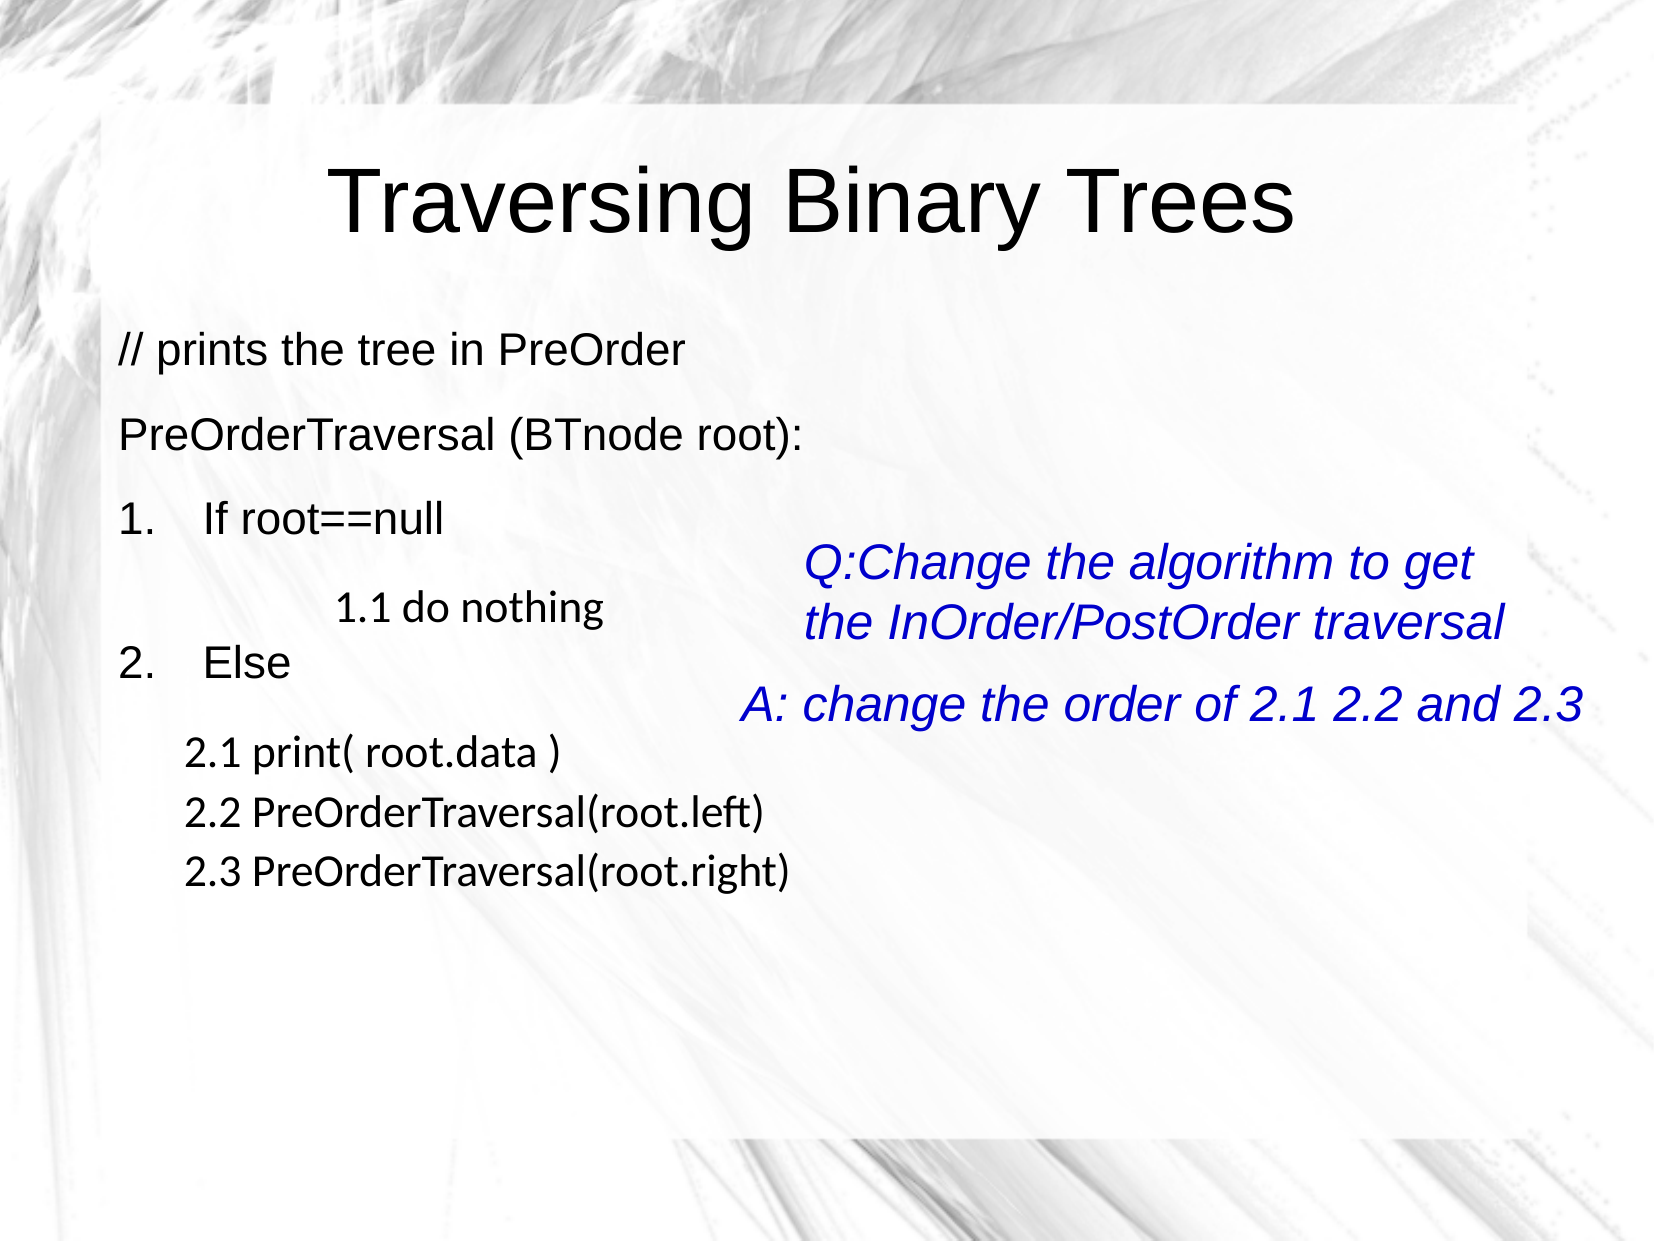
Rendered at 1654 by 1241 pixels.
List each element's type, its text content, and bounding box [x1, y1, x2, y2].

text_box A: change the order of 2.1 2.2 and 2.3 [726, 664, 1631, 739]
picture [0, 0, 1654, 1241]
title Traversing Binary Trees [118, 112, 1506, 281]
text_box Q:Change the algorithm to get the InOrder/PostOrder traversal [789, 521, 1571, 657]
list // prints the tree in PreOrder PreOrderTraversal (BTnode root): If root==null 1.1 do nothing Else 2.1 print( root.data ) 2.2 PreOrderTraversal(root.left) 2.3 PreOrderTraversal(root.right) [118, 319, 1571, 1102]
